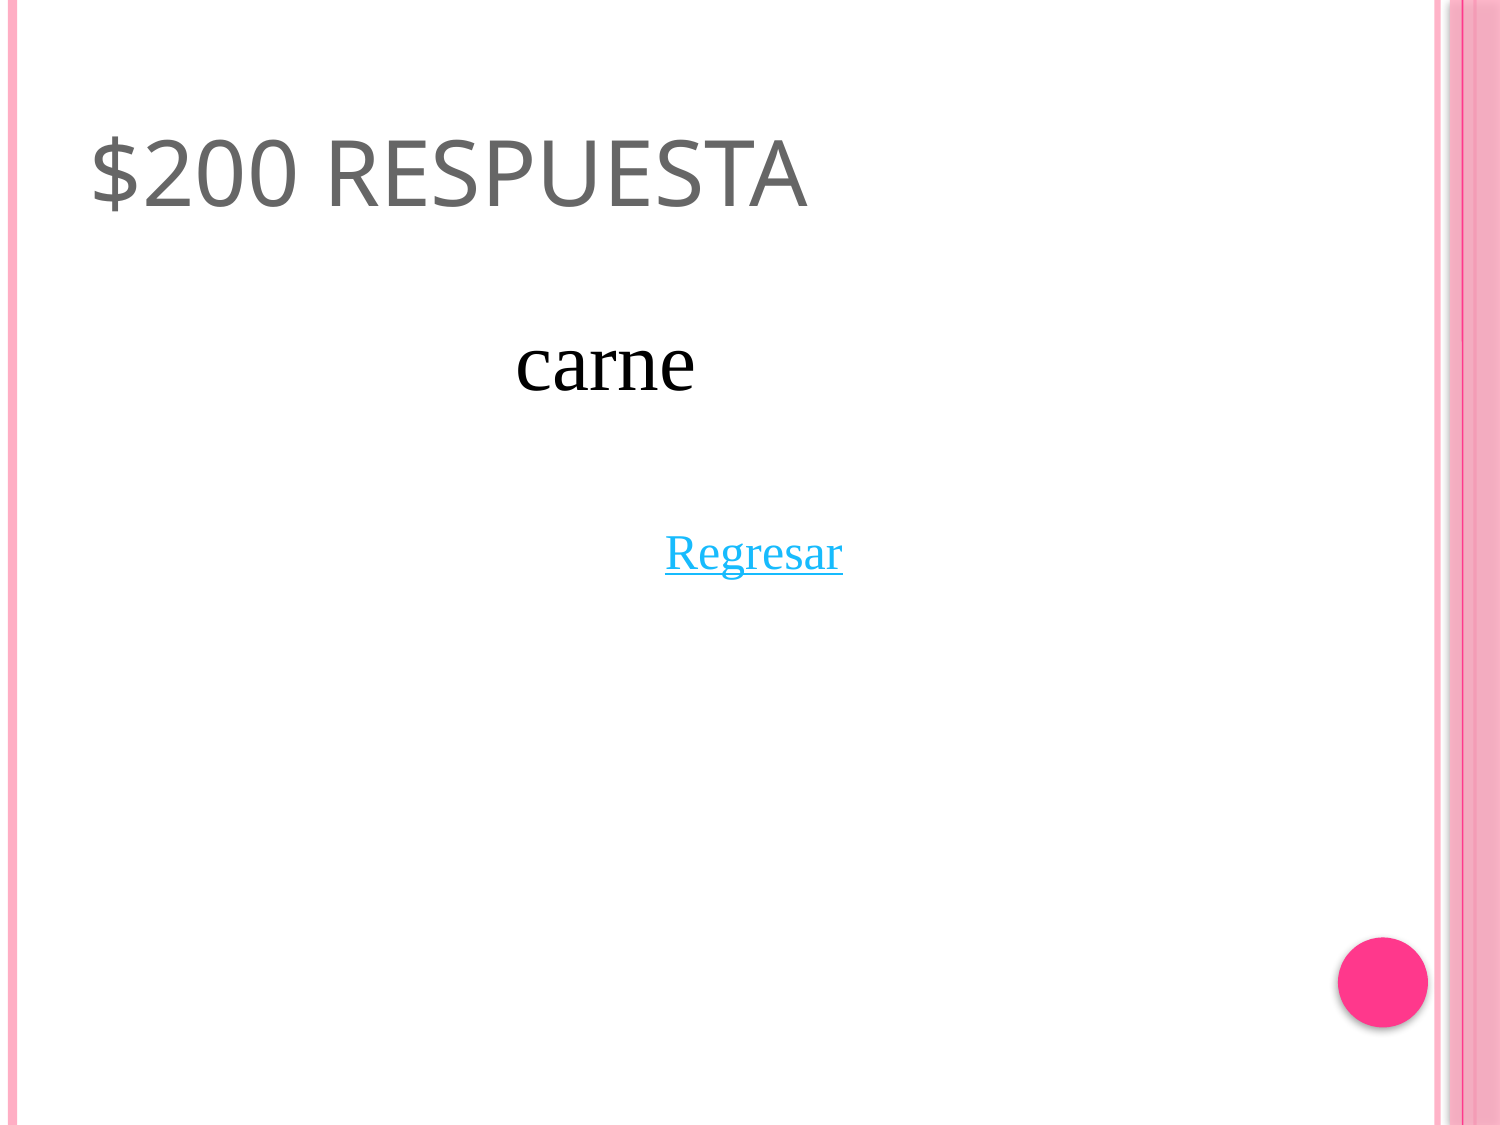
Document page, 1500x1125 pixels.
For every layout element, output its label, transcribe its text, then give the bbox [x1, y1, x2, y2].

title $200 Respuesta [75, 45, 1300, 233]
text_box carne [501, 299, 712, 415]
text_box Regresar [649, 512, 863, 588]
